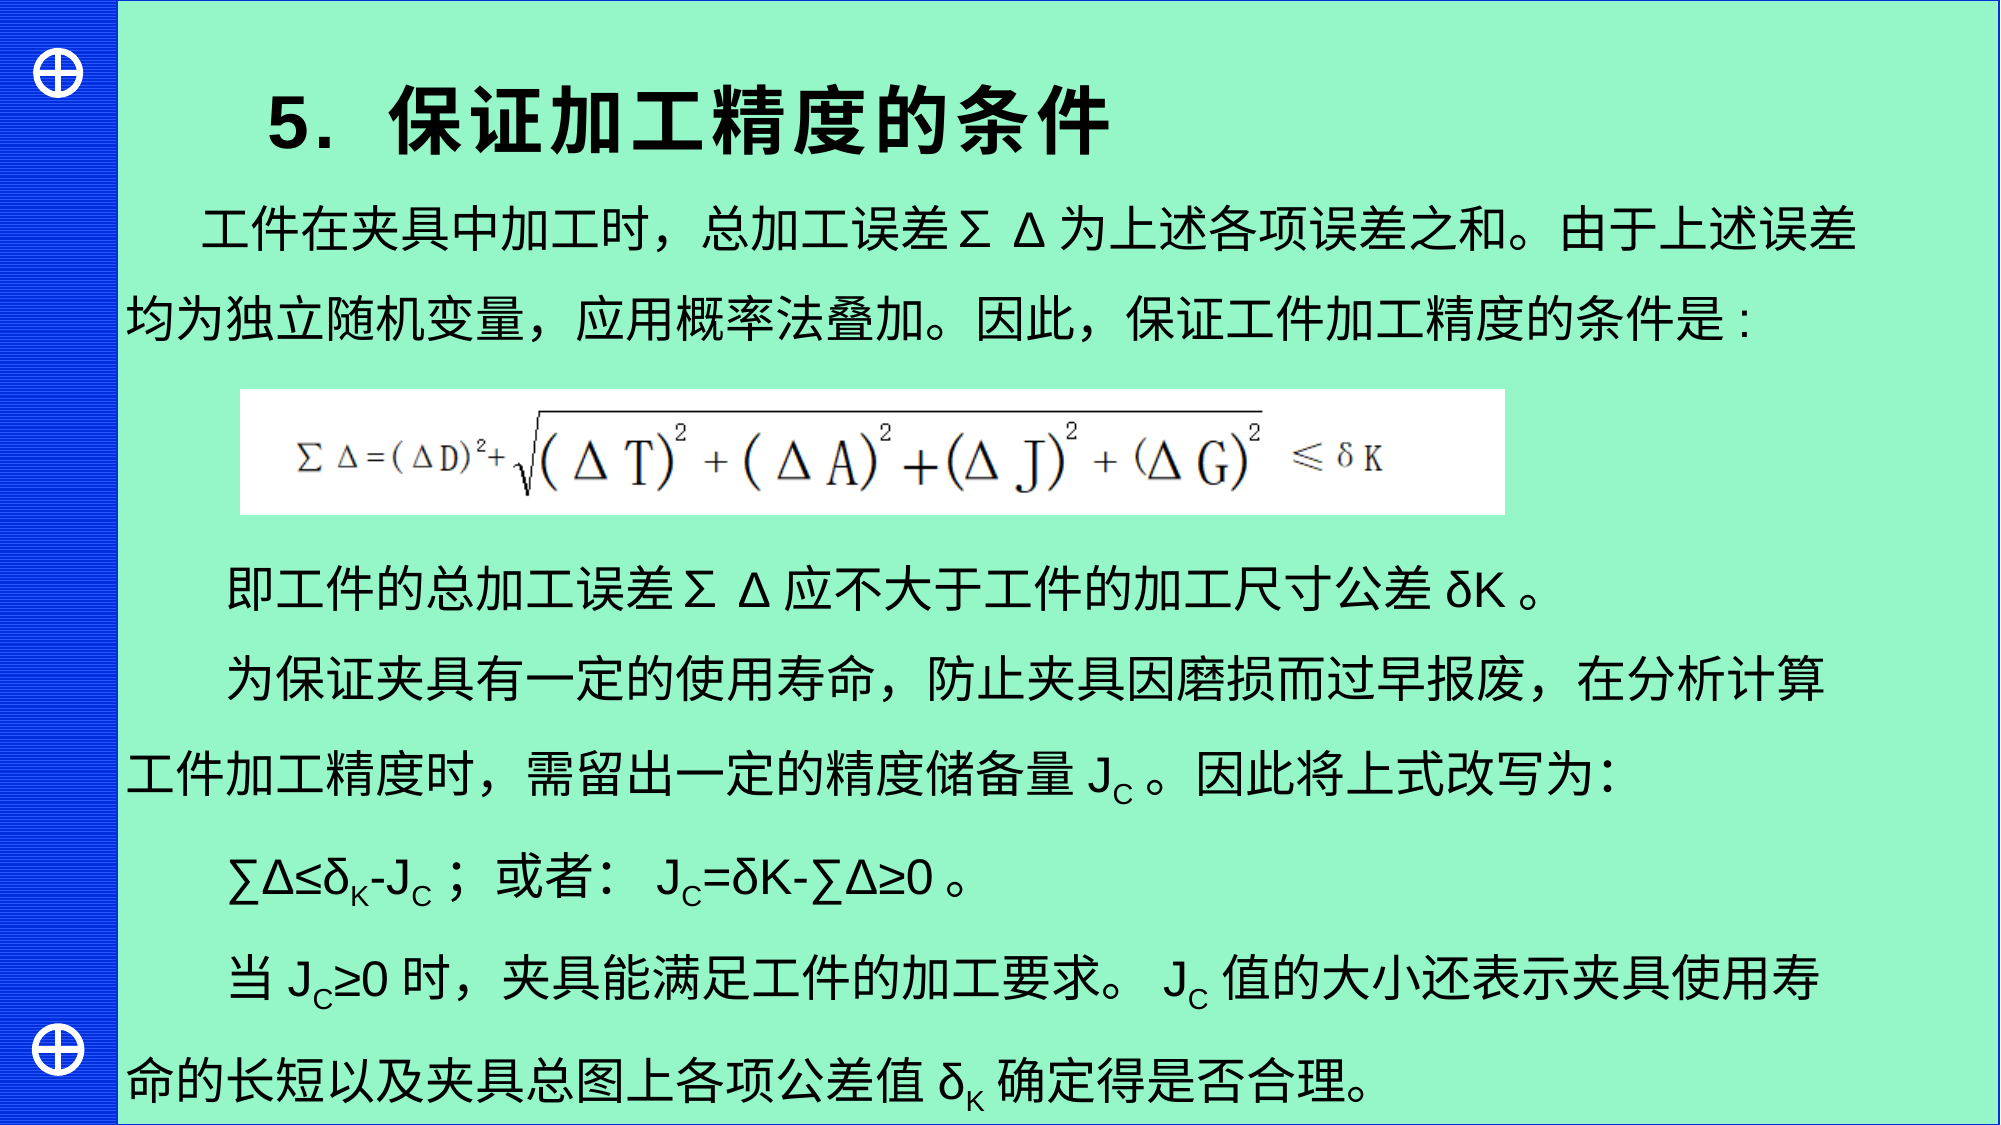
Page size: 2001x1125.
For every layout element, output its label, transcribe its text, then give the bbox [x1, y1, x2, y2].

picture [239, 389, 1505, 515]
text_box 5. 保证加工精度的条件 [144, 50, 1432, 160]
text_box 工件在夹具中加工时，总加工误差∑Δ为上述各项误差之和。由于上述误差均为独立随机变量，应用概率法叠加。因此，保证工件加工精度的条件是: 即工件的总加工误差∑Δ应不大于工件的加工尺寸公差δK。 为保证夹具有一定的使用寿命，防止夹具因磨损而过早报废，在分析计算工件加工精度时，需留出一定的精度储备量JC。因此将上式改写为： ∑Δ≤δK-JC；或者：JC=δK-∑Δ≥0。 当JC≥0时，夹具能满足工件的加工要求。JC值的大小还表示夹具使用寿命的长短以及夹具总图上各项公差值δK确定得是否合理。 [111, 160, 1880, 640]
